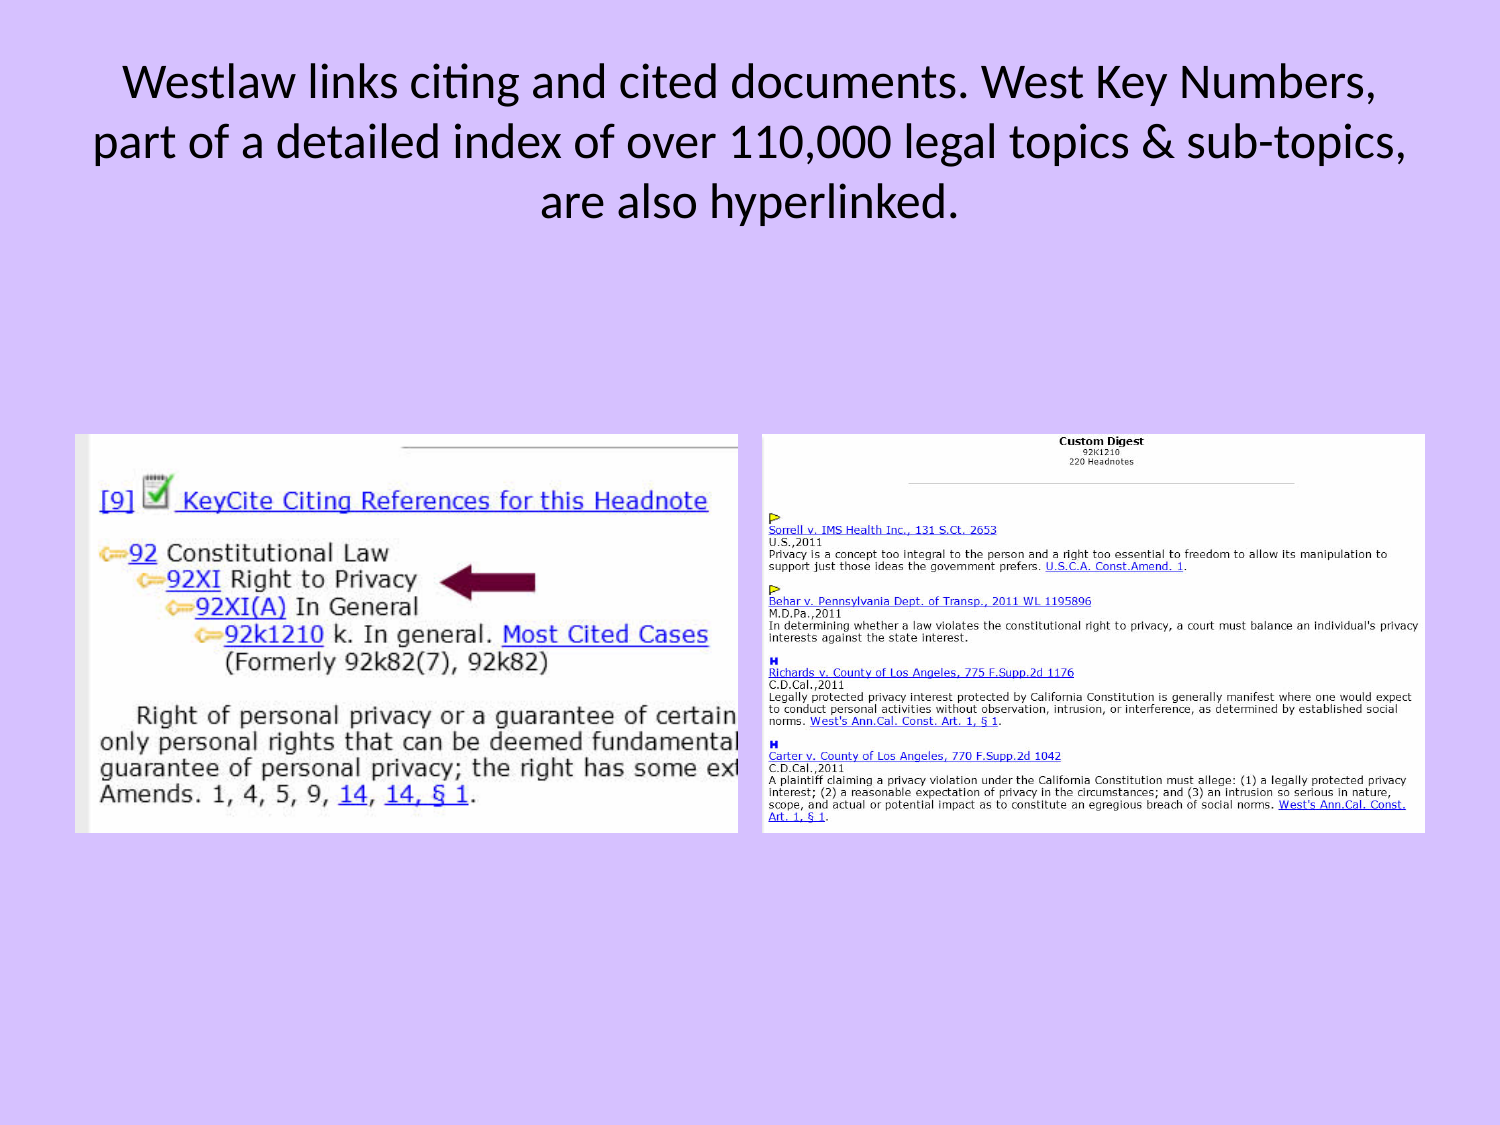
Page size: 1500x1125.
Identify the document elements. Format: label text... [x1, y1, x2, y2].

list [762, 434, 1426, 833]
title Westlaw links citing and cited documents. West Key Numbers, part of a detailed index of over 110,000 legal topics & sub-topics, are also hyperlinked. [75, 45, 1425, 233]
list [74, 434, 738, 833]
